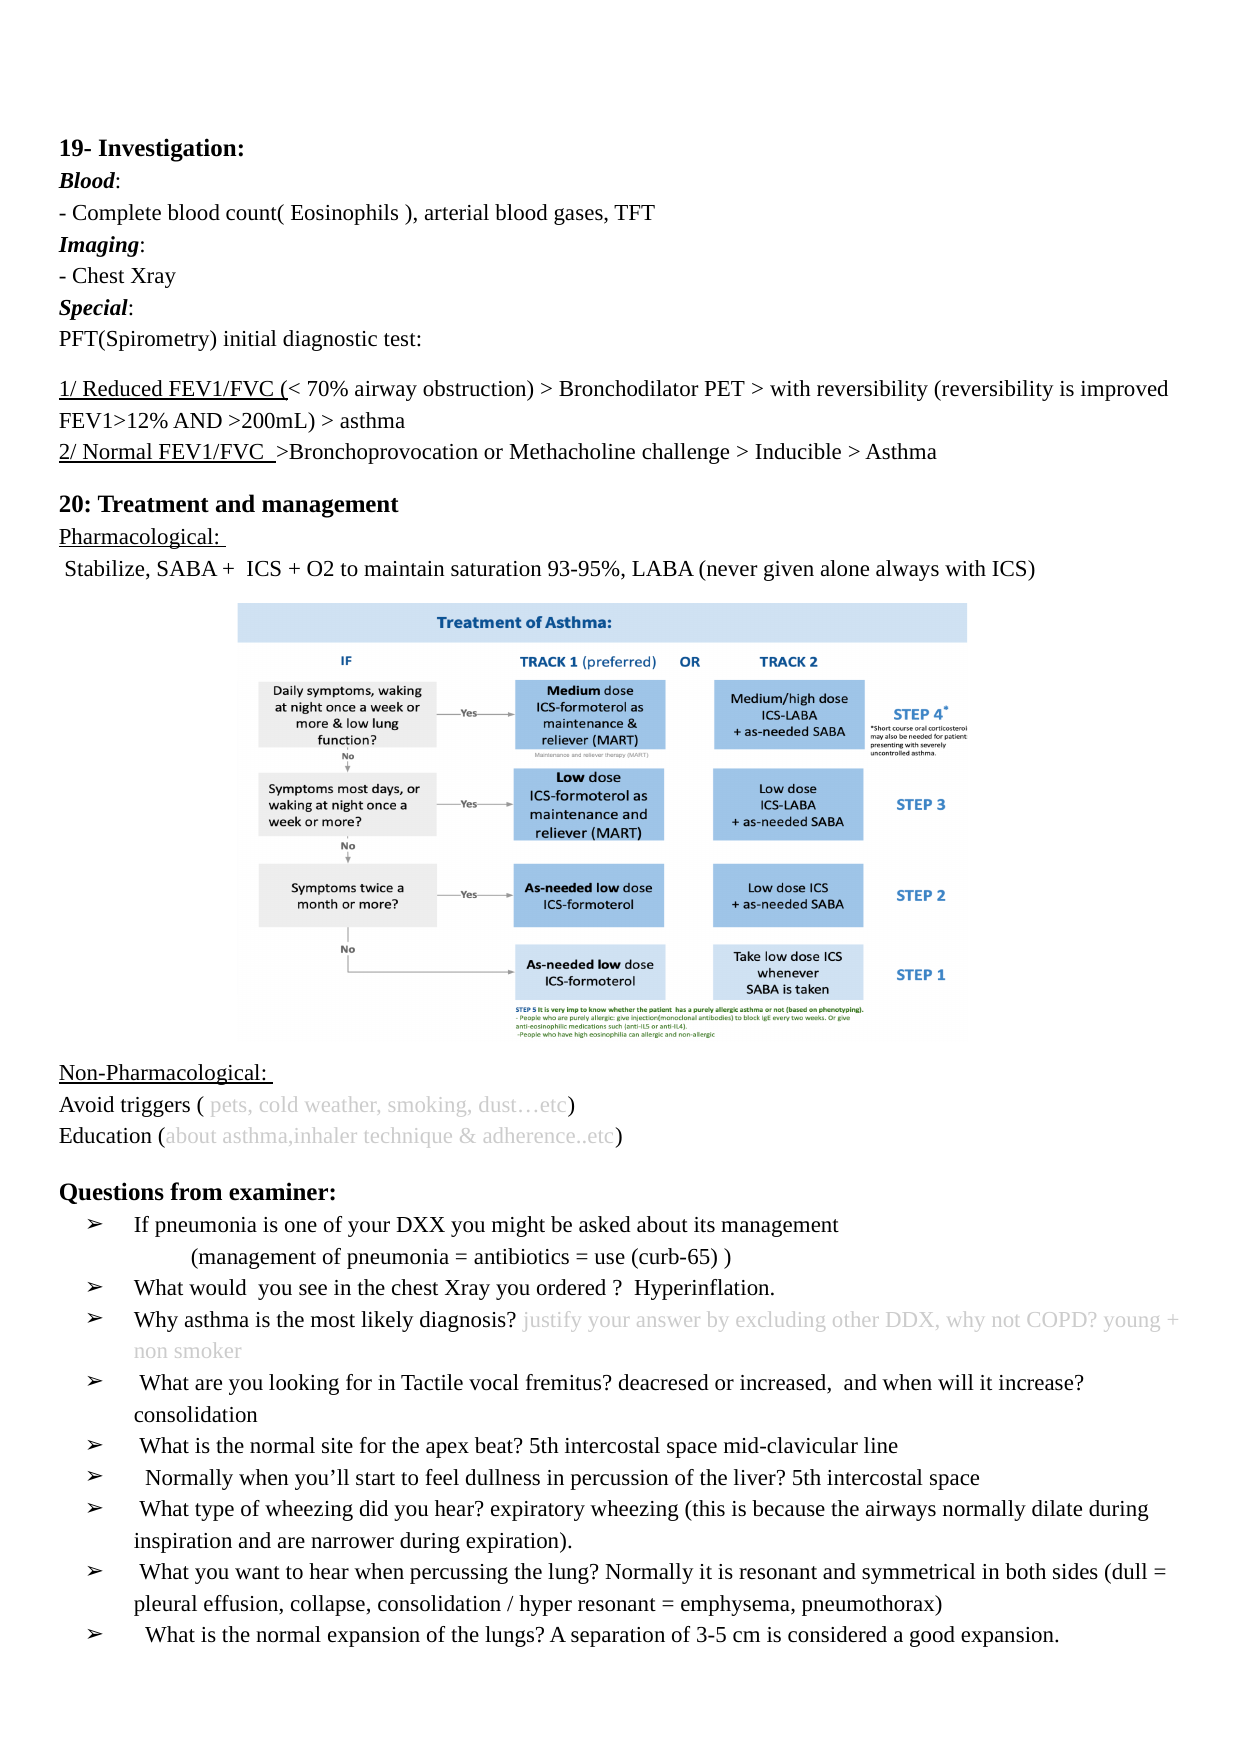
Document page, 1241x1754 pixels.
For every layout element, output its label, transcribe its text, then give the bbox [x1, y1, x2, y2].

text_box 19- Investigation: Blood: - Complete blood count( Eosinophils ), arterial blood gases, TFT Imaging: - Chest Xray Special: PFT(Spirometry) initial diagnostic test: 1/ Reduced FEV1/FVC (< 70% airway obstruction) > Bronchodilator PET > with reversibility (reversibility is improved FEV1>12% AND >200mL) > asthma 2/ Normal FEV1/FVC >Bronchoprovocation or Methacholine challenge > Inducible > Asthma 20: Treatment and management Pharmacological: Stabilize, SABA + ICS + O2 to maintain saturation 93-95%, LABA (never given alone always with ICS) Non-Pharmacological: Avoid triggers ( pets, cold weather, smoking, dust…etc) Education (about asthma,inhaler technique & adherence..etc) Questions from examiner: If pneumonia is one of your DXX you might be asked about its management (management of pneumonia = antibiotics = use (curb-65) ) What would you see in the chest Xray you ordered ? Hyperinflation. Why asthma is the most likely diagnosis? justify your answer by excluding other DDX, why not COPD? young + non smoker What are you looking for in Tactile vocal fremitus? deacresed or increased, and when will it increase? consolidation What is the normal site for the apex beat? 5th intercostal space mid-clavicular line Normally when you’ll start to feel dullness in percussion of the liver? 5th intercostal space What type of wheezing did you hear? expiratory wheezing (this is because the airways normally dilate during inspiration and are narrower during expiration). What you want to hear when percussing the lung? Normally it is resonant and symmetrical in both sides (dull = pleural effusion, collapse, consolidation / hyper resonant = emphysema, pneumothorax) What is the normal expansion of the lungs? A separation of 3-5 cm is considered a good expansion. [43, 112, 1212, 1754]
picture [237, 587, 968, 1042]
